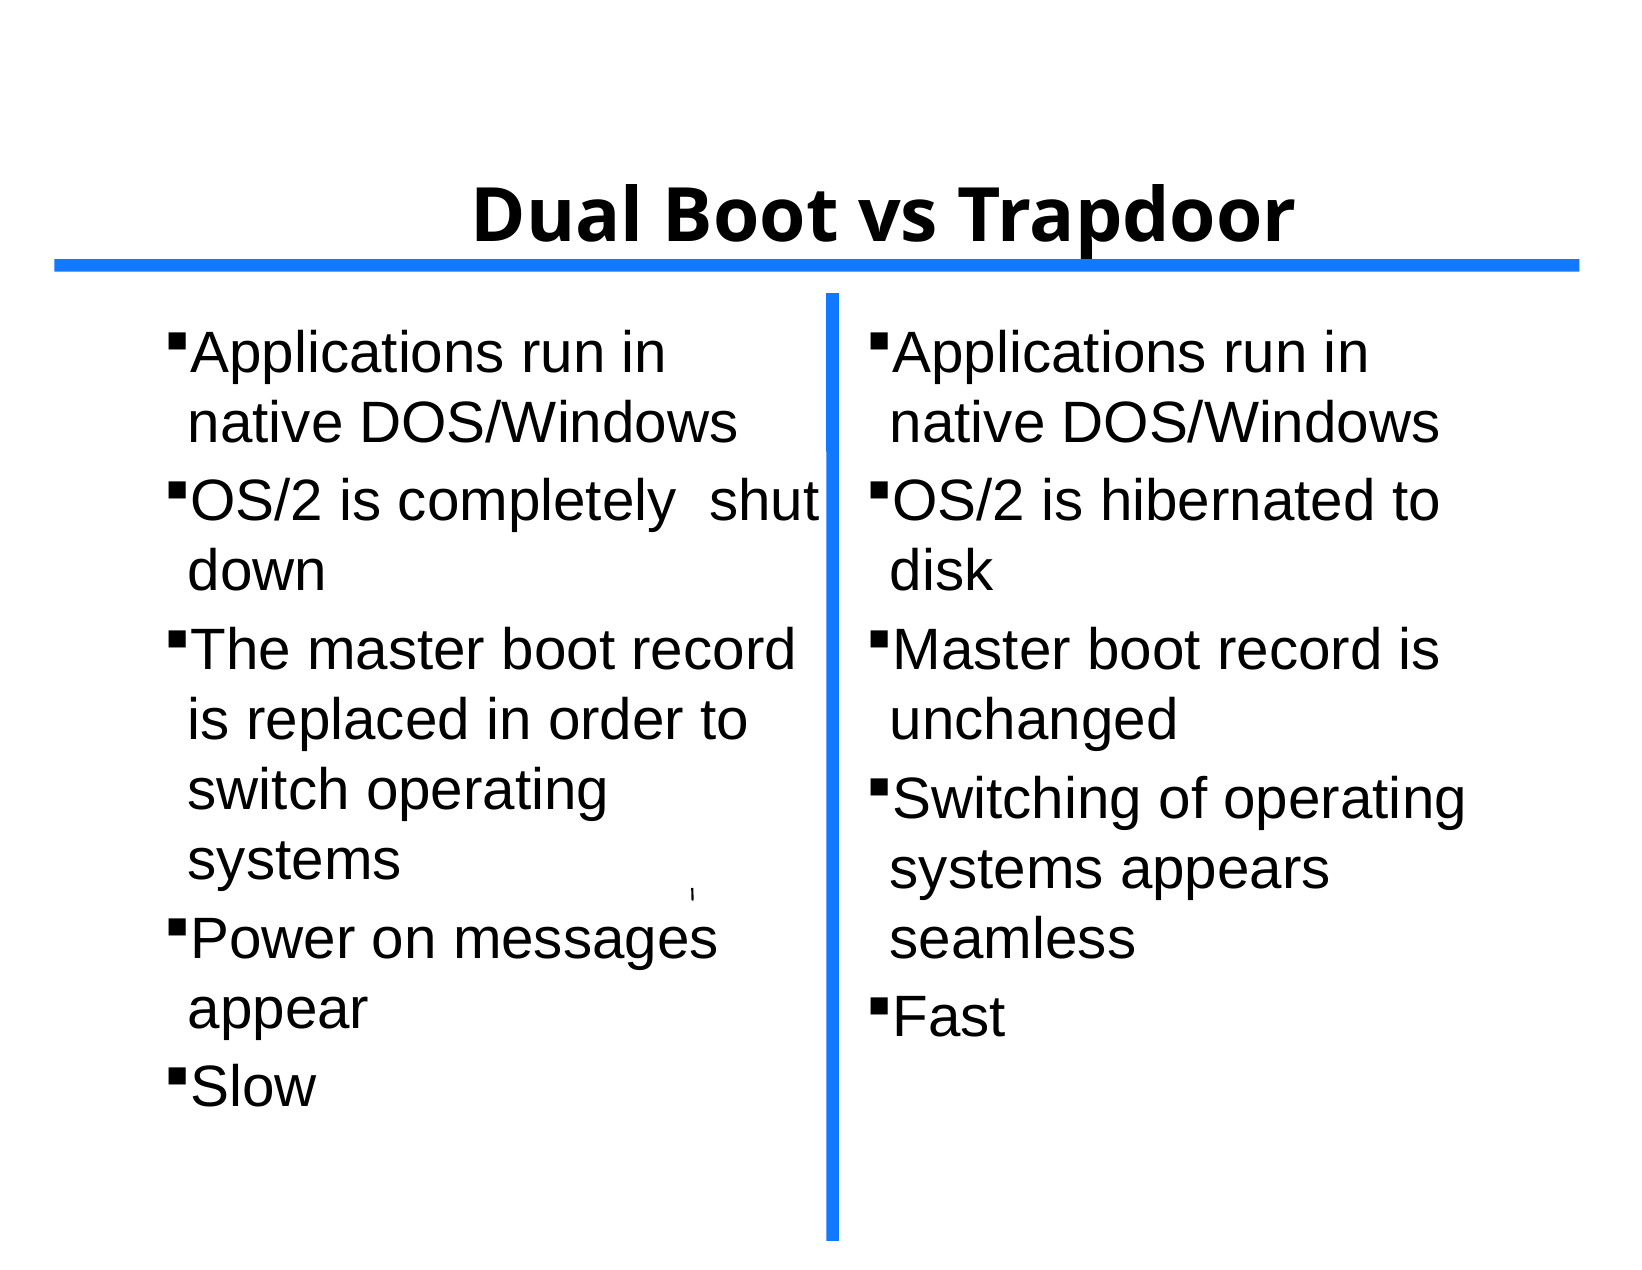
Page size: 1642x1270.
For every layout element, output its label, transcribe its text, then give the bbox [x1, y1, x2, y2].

text_box Applications run in native DOS/Windows OS/2 is completely shut down The master boot record is replaced in order to switch operating systems Power on messages appear Slow [163, 313, 832, 1119]
text_box Applications run in native DOS/Windows OS/2 is hibernated to disk Master boot record is unchanged Switching of operating systems appears seamless Fast [865, 313, 1534, 1049]
text_box [0, 296, 1642, 1270]
text_box Dual Boot vs Trapdoor [178, 176, 1571, 258]
text_box [0, 0, 1642, 296]
